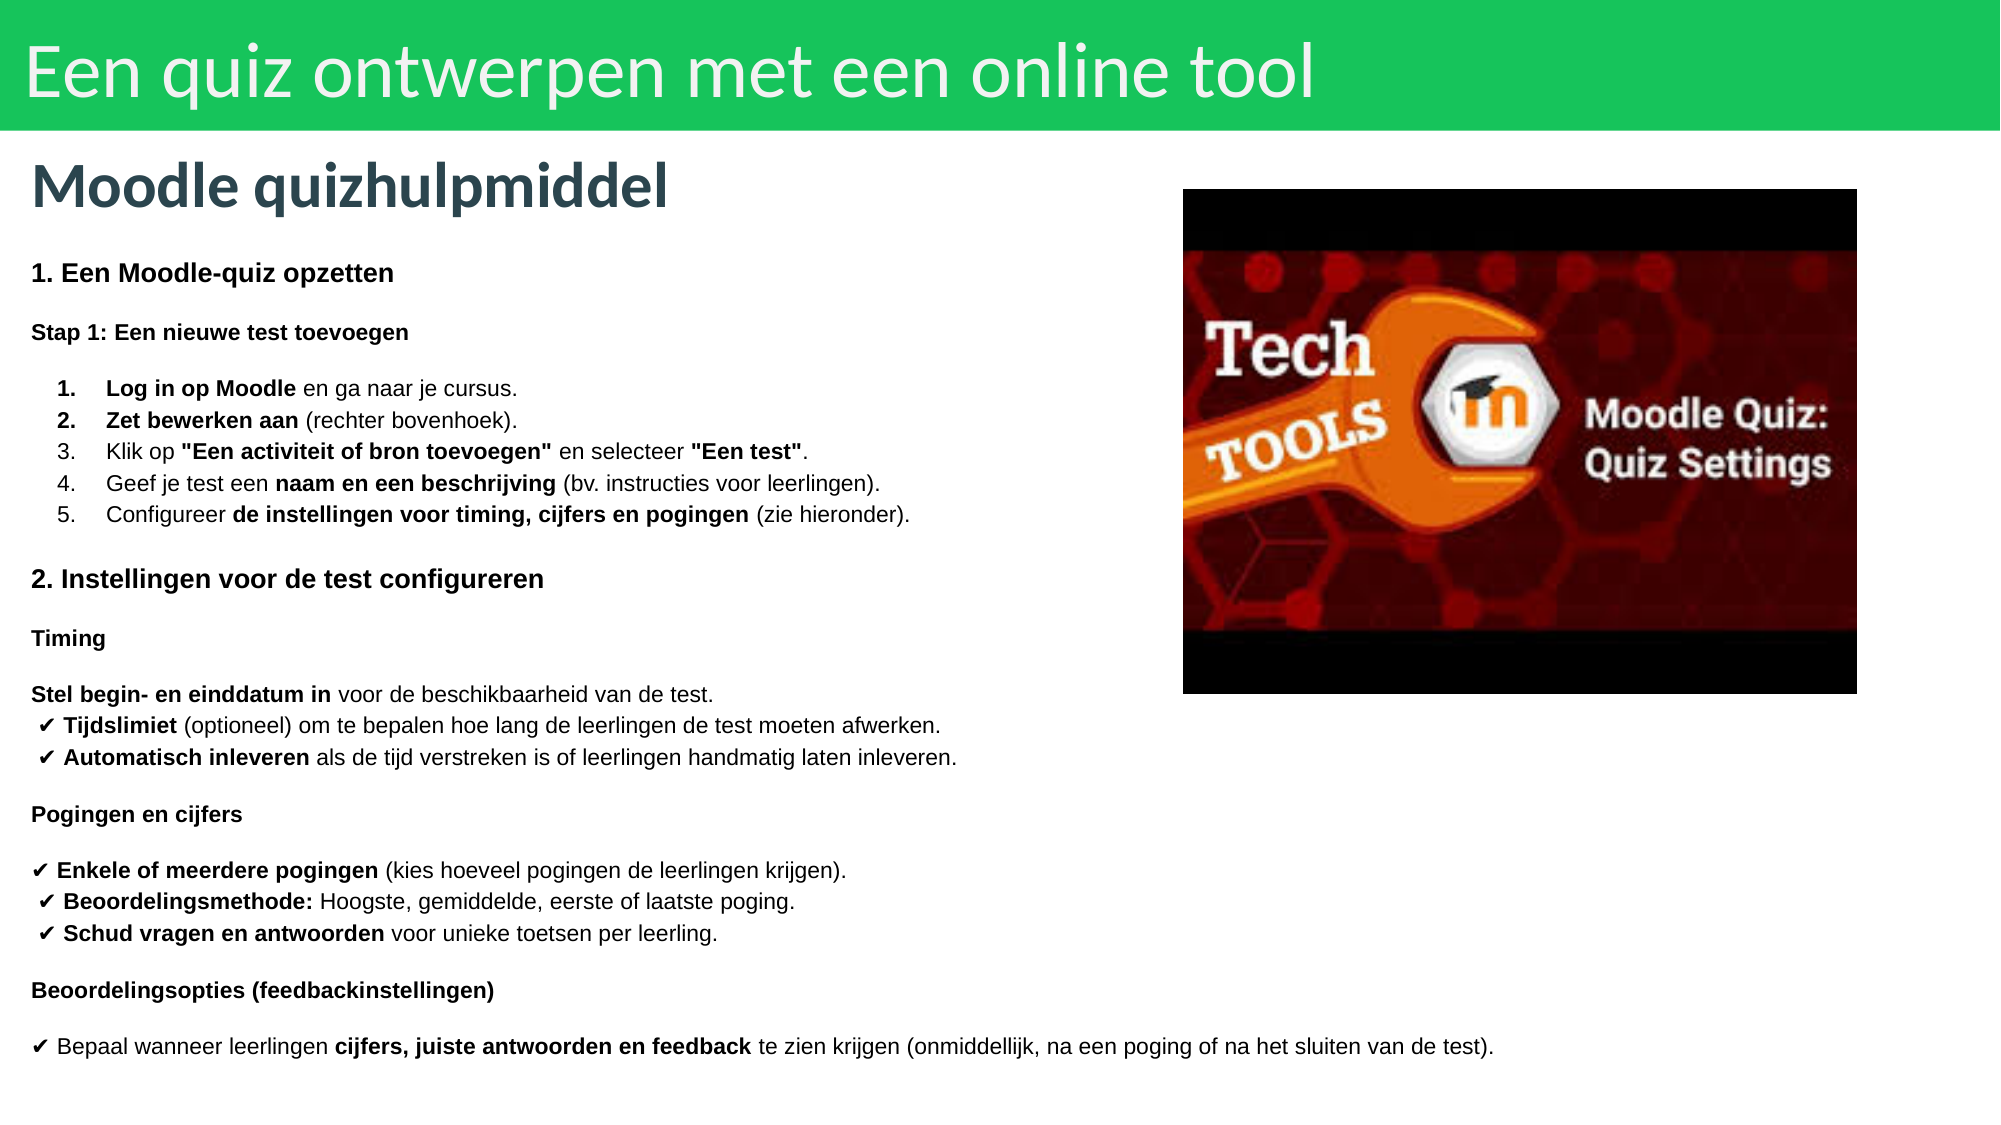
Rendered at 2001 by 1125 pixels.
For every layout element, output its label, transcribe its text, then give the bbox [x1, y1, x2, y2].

title Een quiz ontwerpen met een online tool [16, 13, 1976, 131]
list Moodle quizhulpmiddel 1. Een Moodle-quiz opzetten Stap 1: Een nieuwe test toevoegen Log in op Moodle en ga naar je cursus. Zet bewerken aan (rechter bovenhoek). Klik op "Een activiteit of bron toevoegen" en selecteer "Een test". Geef je test een naam en een beschrijving (bv. instructies voor leerlingen). Configureer de instellingen voor timing, cijfers en pogingen (zie hieronder). 2. Instellingen voor de test configureren Timing Stel begin- en einddatum in voor de beschikbaarheid van de test. ✔ Tijdslimiet (optioneel) om te bepalen hoe lang de leerlingen de test moeten afwerken. ✔ Automatisch inleveren als de tijd verstreken is of leerlingen handmatig laten inleveren. Pogingen en cijfers ✔ Enkele of meerdere pogingen (kies hoeveel pogingen de leerlingen krijgen). ✔ Beoordelingsmethode: Hoogste, gemiddelde, eerste of laatste poging. ✔ Schud vragen en antwoorden voor unieke toetsen per leerling. Beoordelingsopties (feedbackinstellingen) ✔ Bepaal wanneer leerlingen cijfers, juiste antwoorden en feedback te zien krijgen (onmiddellijk, na een poging of na het sluiten van de test). [16, 144, 1976, 1108]
picture [1183, 189, 1857, 695]
